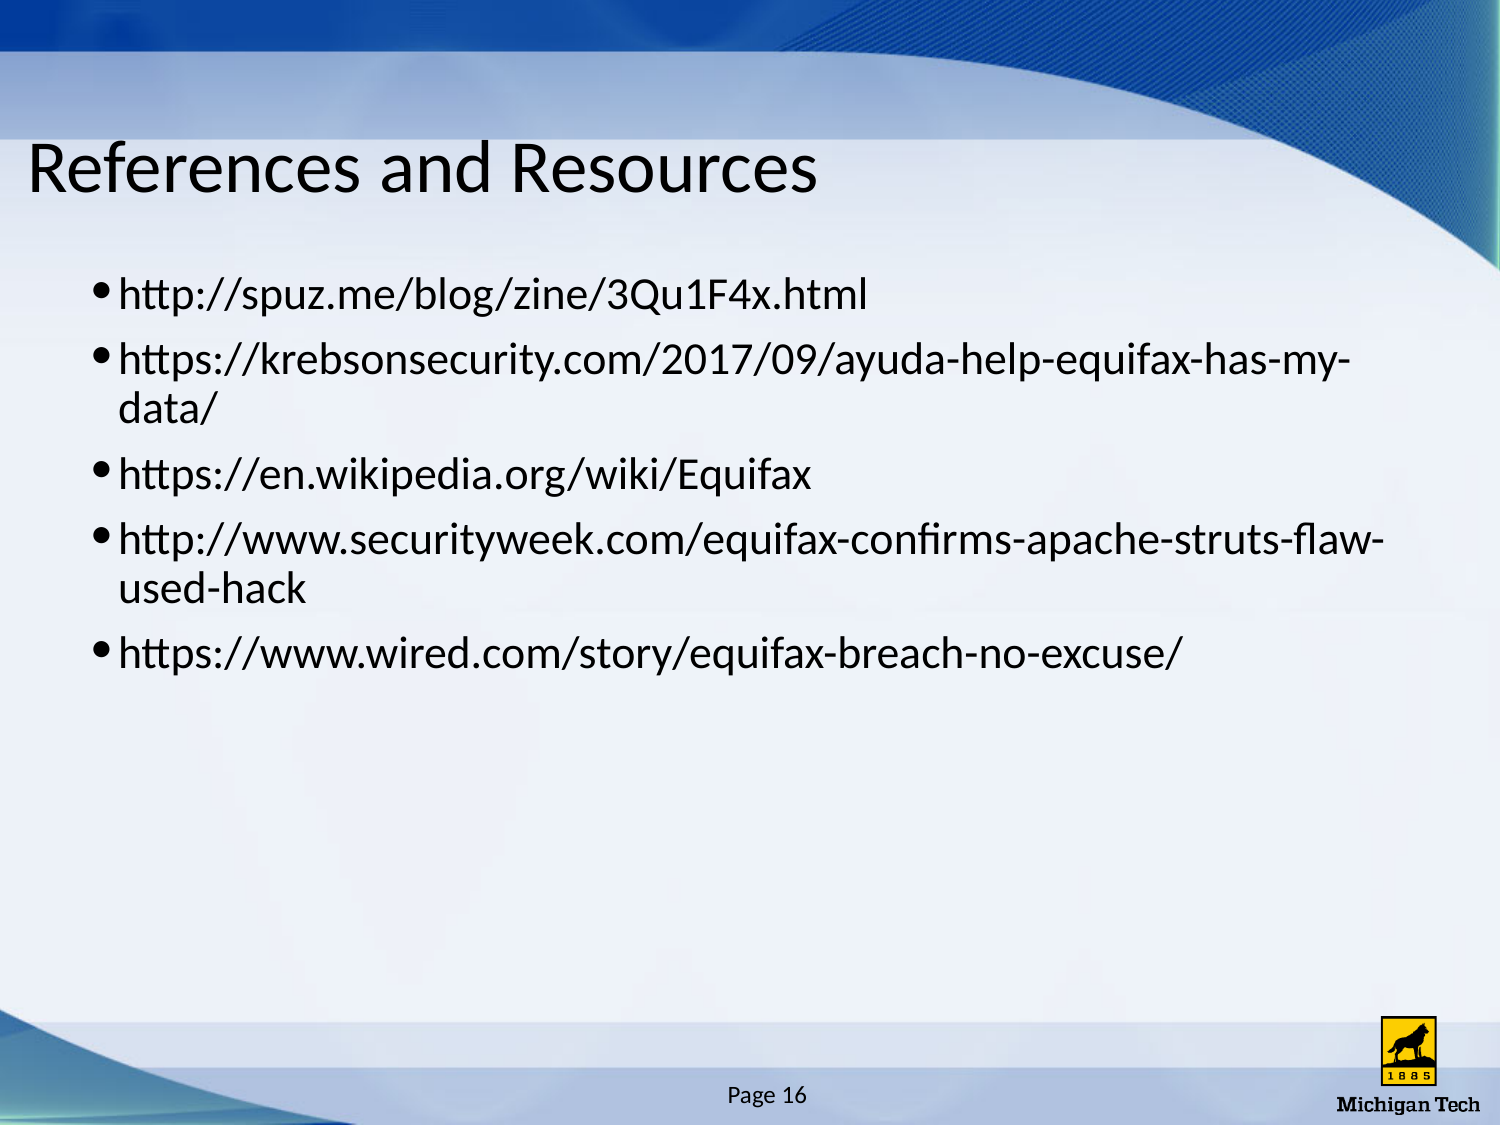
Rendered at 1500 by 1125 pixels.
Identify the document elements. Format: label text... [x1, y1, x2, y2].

list http://spuz.me/blog/zine/3Qu1F4x.html https://krebsonsecurity.com/2017/09/ayuda-help-equifax-has-my-data/ https://en.wikipedia.org/wiki/Equifax http://www.securityweek.com/equifax-confirms-apache-struts-flaw-used-hack https://www.wired.com/story/equifax-breach-no-excuse/ [75, 262, 1425, 1063]
picture [0, 0, 1500, 1125]
title References and Resources [12, 75, 1263, 263]
